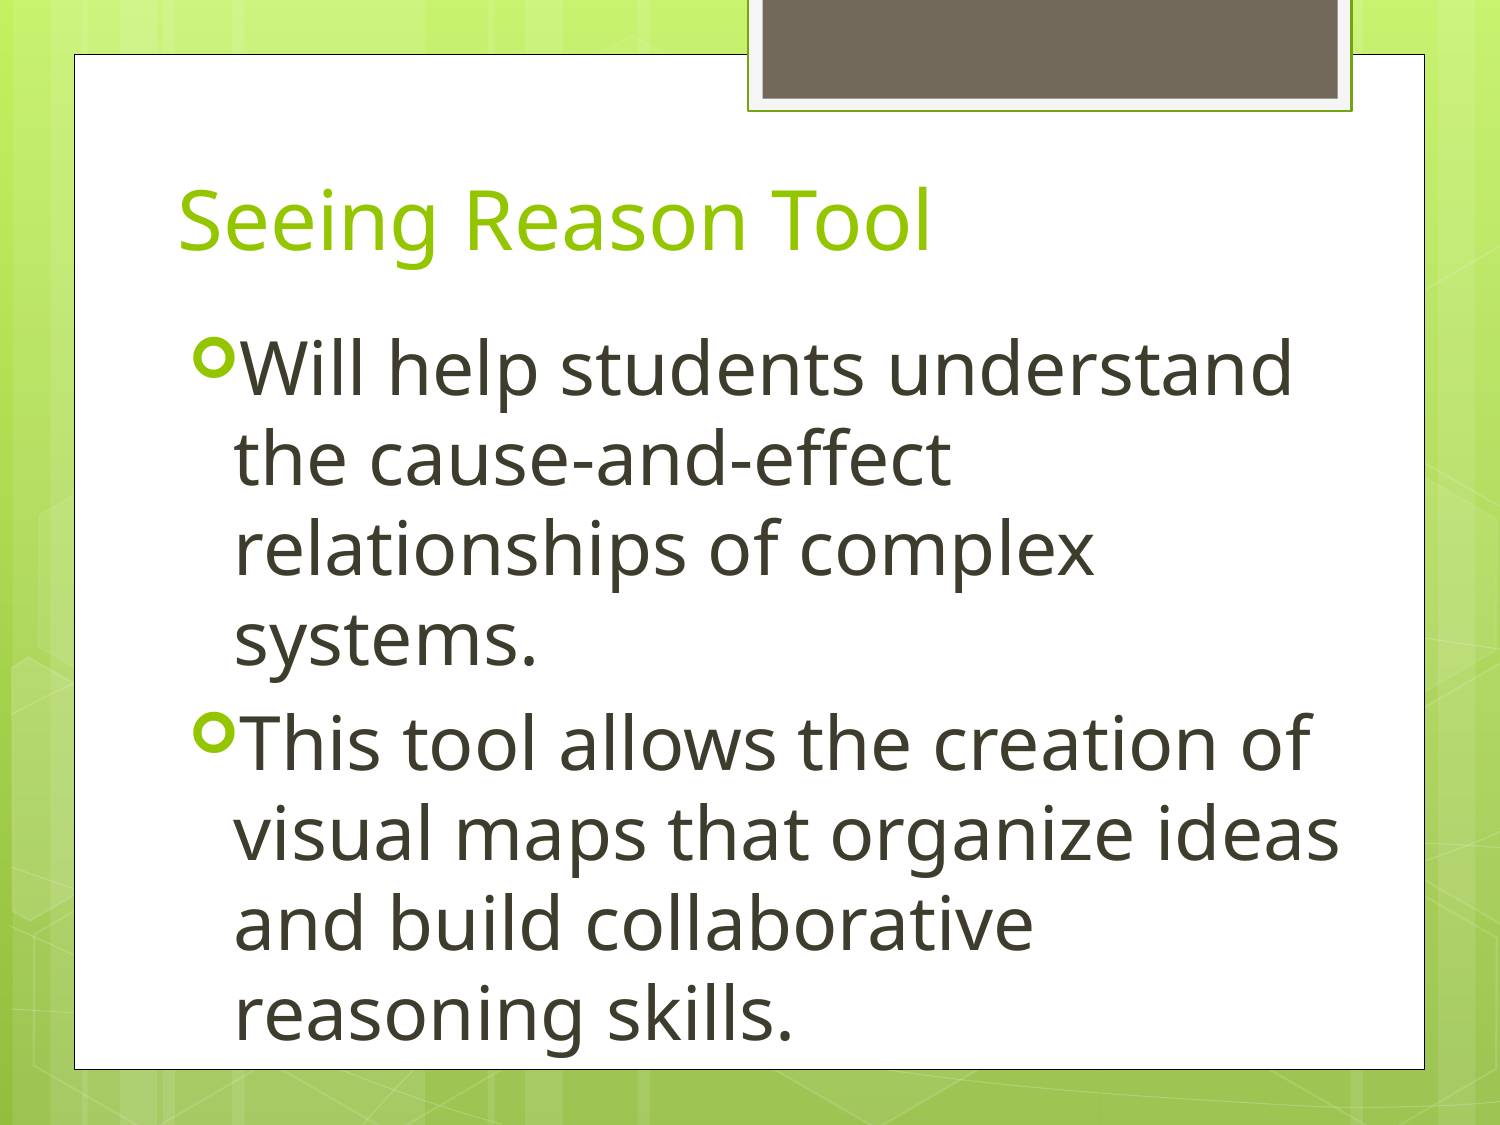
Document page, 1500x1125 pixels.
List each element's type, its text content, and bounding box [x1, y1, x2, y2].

title Seeing Reason Tool [162, 87, 1315, 275]
list Will help students understand the cause-and-effect relationships of complex systems. This tool allows the creation of visual maps that organize ideas and build collaborative reasoning skills. [162, 312, 1404, 889]
